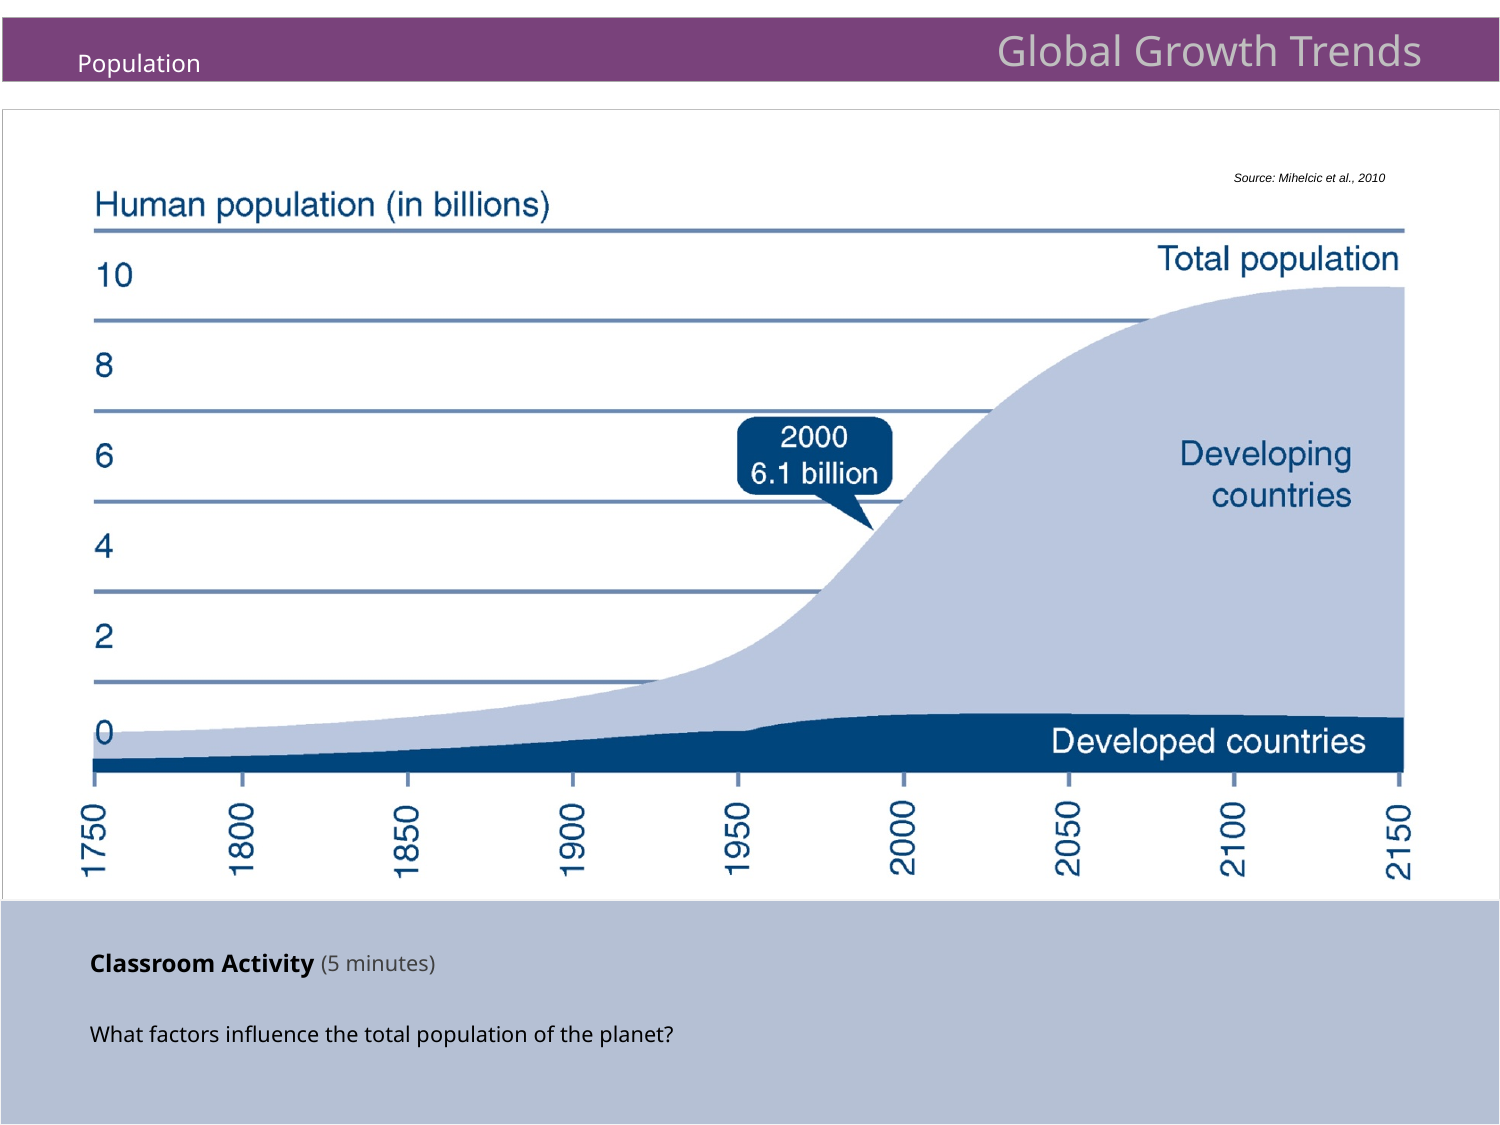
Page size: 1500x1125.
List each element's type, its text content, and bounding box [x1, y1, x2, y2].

title Global Growth Trends [587, 24, 1438, 75]
text_box [0, 899, 1500, 1125]
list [74, 124, 1426, 943]
text_box Classroom Activity (5 minutes) What factors influence the total population of the planet? [75, 912, 1450, 1055]
picture [0, 12, 1500, 899]
